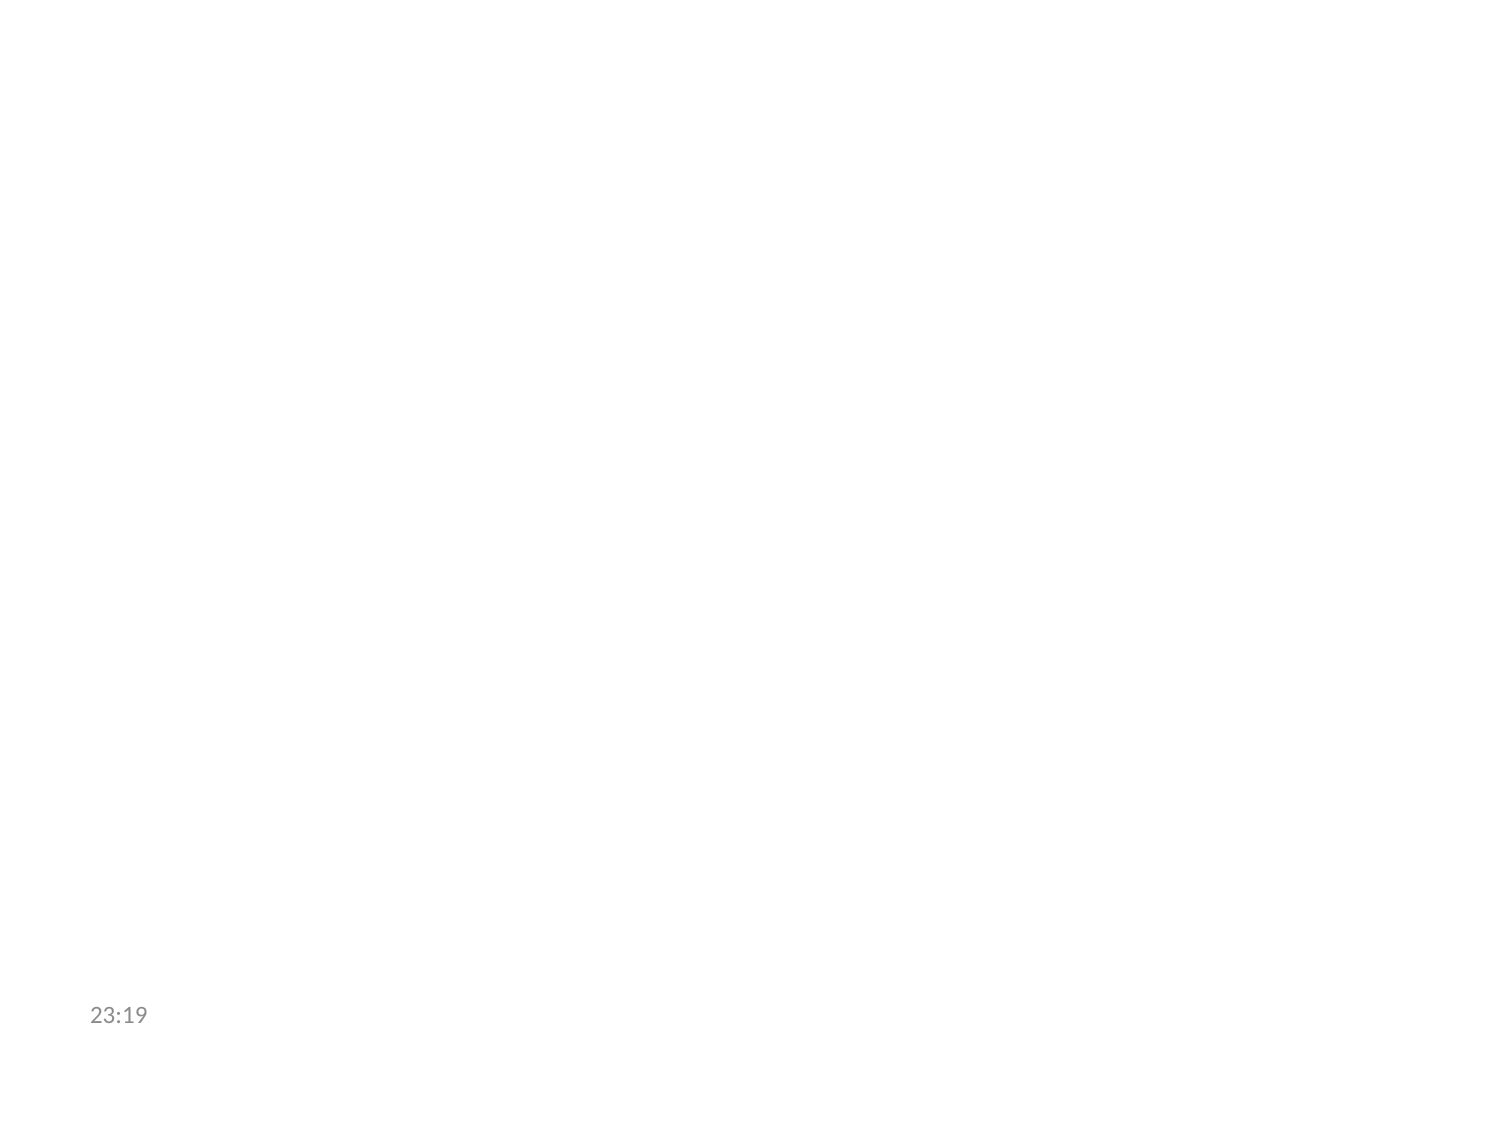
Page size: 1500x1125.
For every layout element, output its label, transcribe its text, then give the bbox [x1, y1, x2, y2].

text_box 15:35 [75, 983, 425, 1044]
